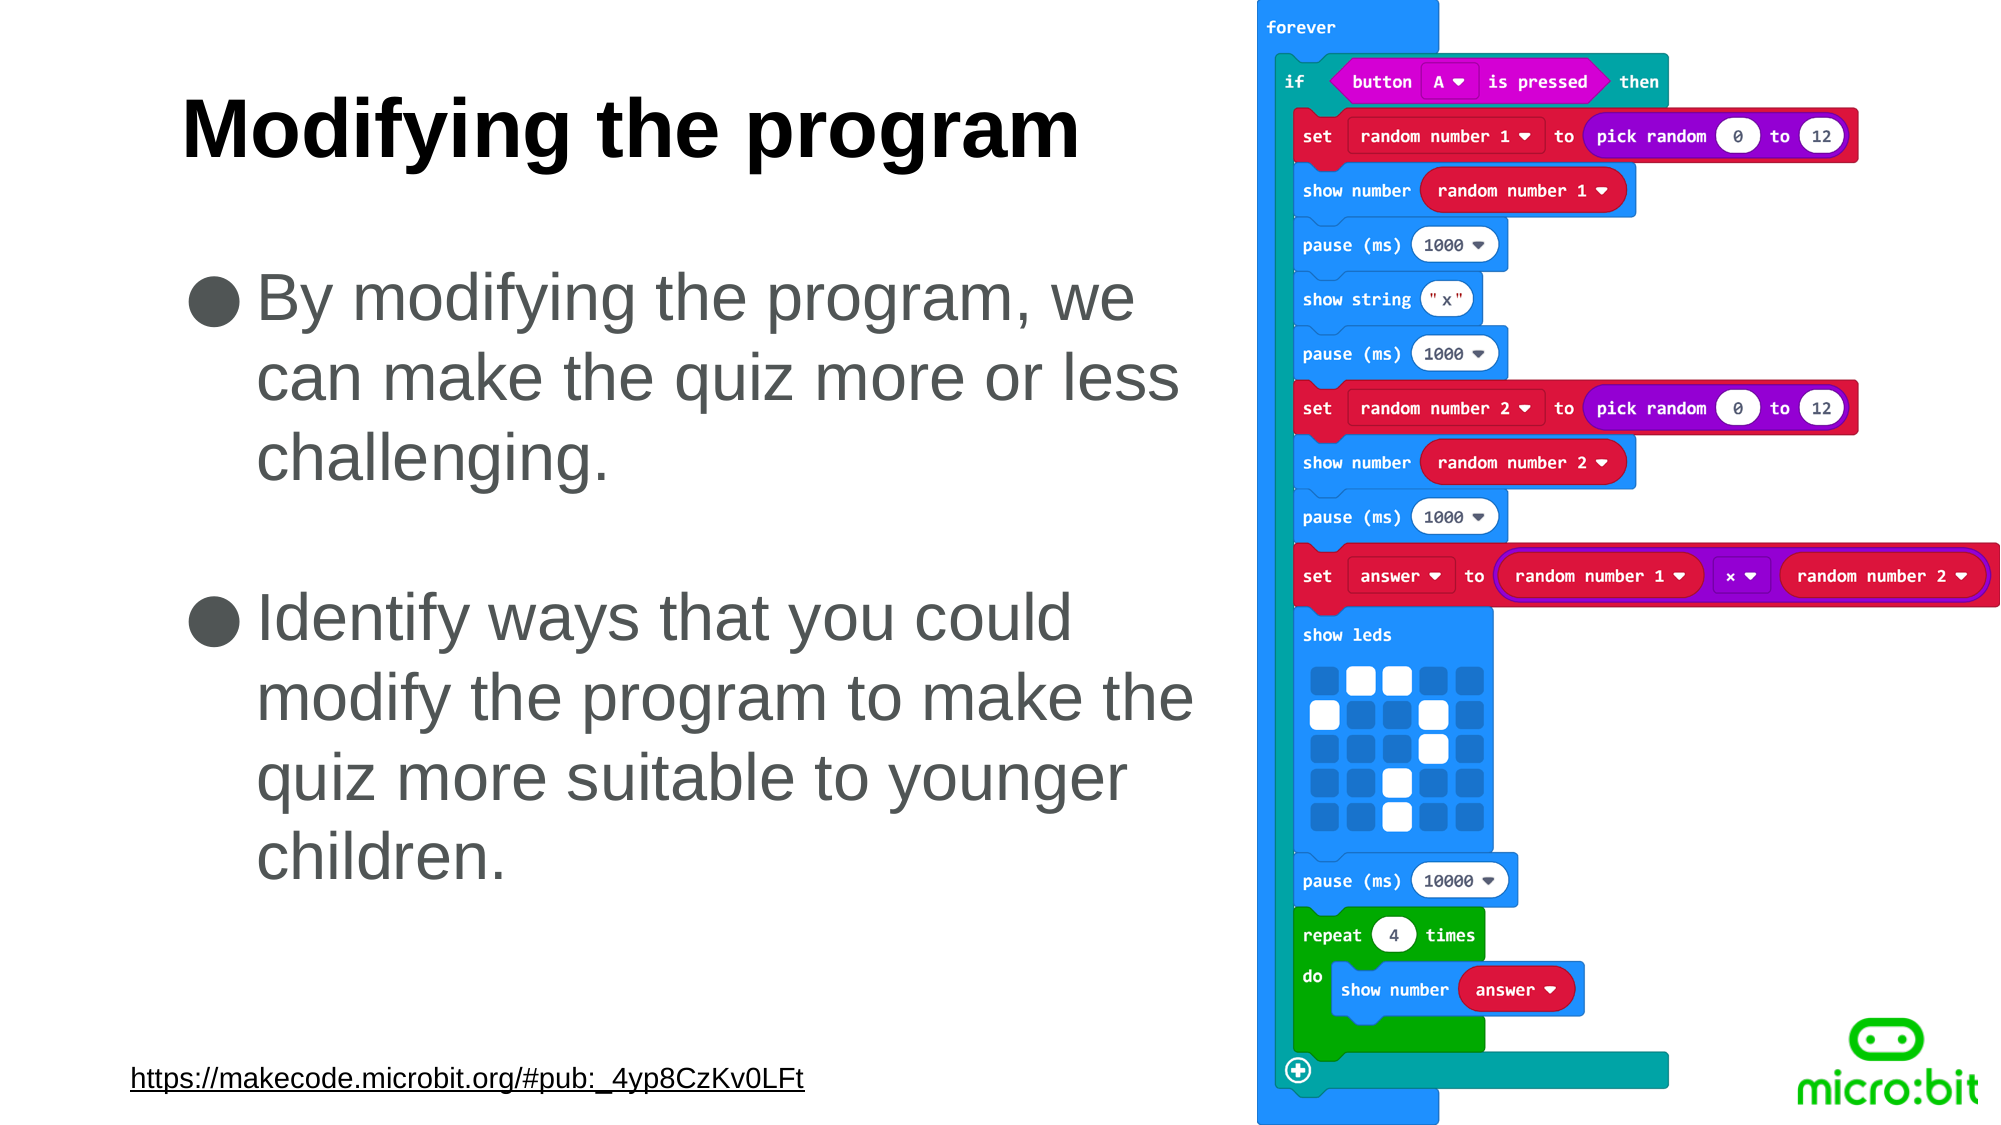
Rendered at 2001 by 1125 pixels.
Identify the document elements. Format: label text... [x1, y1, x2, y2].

picture [1257, 0, 2000, 1125]
text_box Modifying the program By modifying the program, we can make the quiz more or less challenging. Identify ways that you could modify the program to make the quiz more suitable to younger children. [166, 60, 1242, 884]
text_box https://makecode.microbit.org/#pub:_4yp8CzKv0LFt [115, 1051, 829, 1102]
